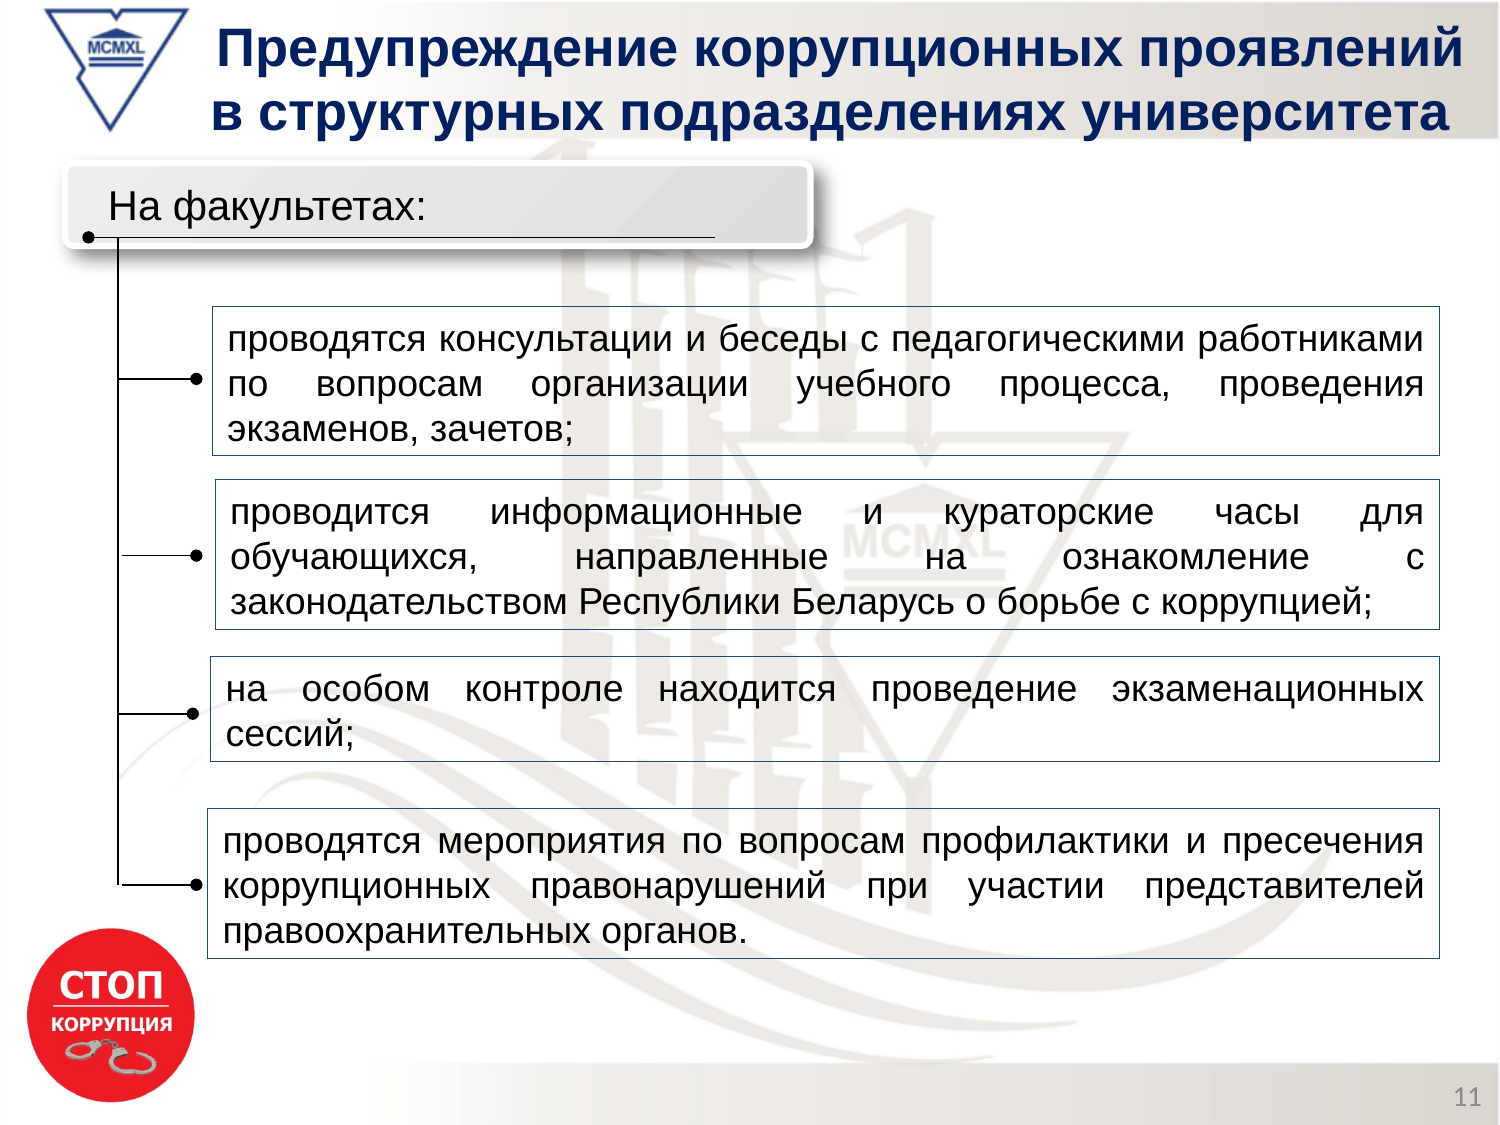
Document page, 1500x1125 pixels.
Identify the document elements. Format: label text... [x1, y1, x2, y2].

picture [0, 1, 1500, 1125]
title Предупреждение коррупционных проявлений в структурных подразделениях университета [172, 0, 1482, 154]
text_box проводятся мероприятия по вопросам профилактики и пресечения коррупционных правонарушений при участии представителей правоохранительных органов. [207, 808, 1440, 959]
text_box [64, 162, 811, 247]
text_box проводятся консультации и беседы с педагогическими работниками по вопросам организации учебного процесса, проведения экзаменов, зачетов; [212, 306, 1440, 456]
slide_number 11 [1146, 1065, 1497, 1125]
text_box проводится информационные и кураторские часы для обучающихся, направленные на ознакомление с законодательством Республики Беларусь о борьбе с коррупцией; [215, 479, 1440, 630]
text_box На факультетах: [93, 171, 826, 237]
text_box на особом контроле находится проведение экзаменационных сессий; [210, 656, 1440, 762]
